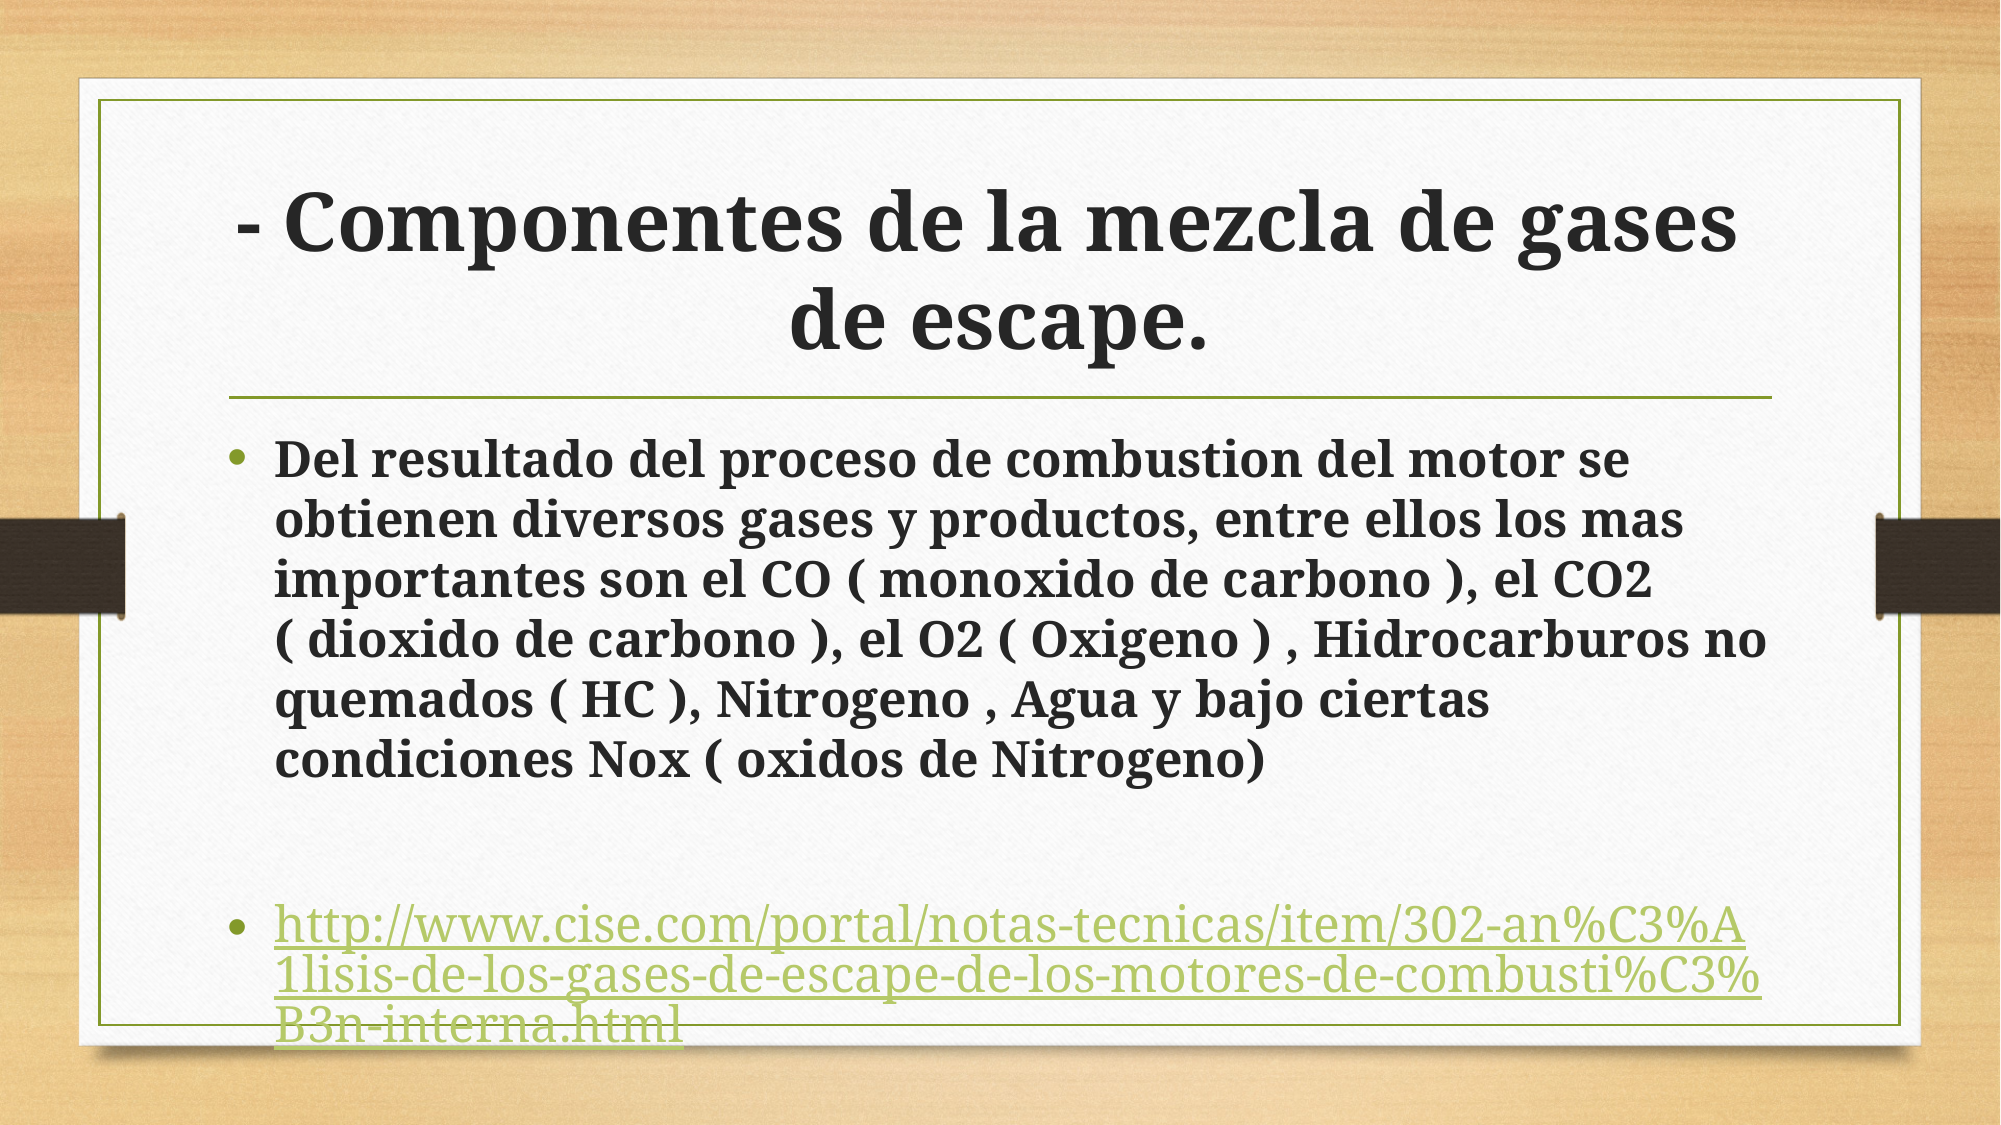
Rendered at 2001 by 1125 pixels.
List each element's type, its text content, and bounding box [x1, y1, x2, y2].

title - Componentes de la mezcla de gases de escape. [212, 161, 1788, 375]
picture [0, 0, 2001, 1125]
list Del resultado del proceso de combustion del motor se obtienen diversos gases y productos, entre ellos los mas importantes son el CO ( monoxido de carbono ), el CO2 ( dioxido de carbono ), el O2 ( Oxigeno ) , Hidrocarburos no quemados ( HC ), Nitrogeno , Agua y bajo ciertas condiciones Nox ( oxidos de Nitrogeno) http://www.cise.com/portal/notas-tecnicas/item/302-an%C3%A1lisis-de-los-gases-de-escape-de-los-motores-de-combusti%C3%B3n-interna.html [212, 419, 1788, 964]
